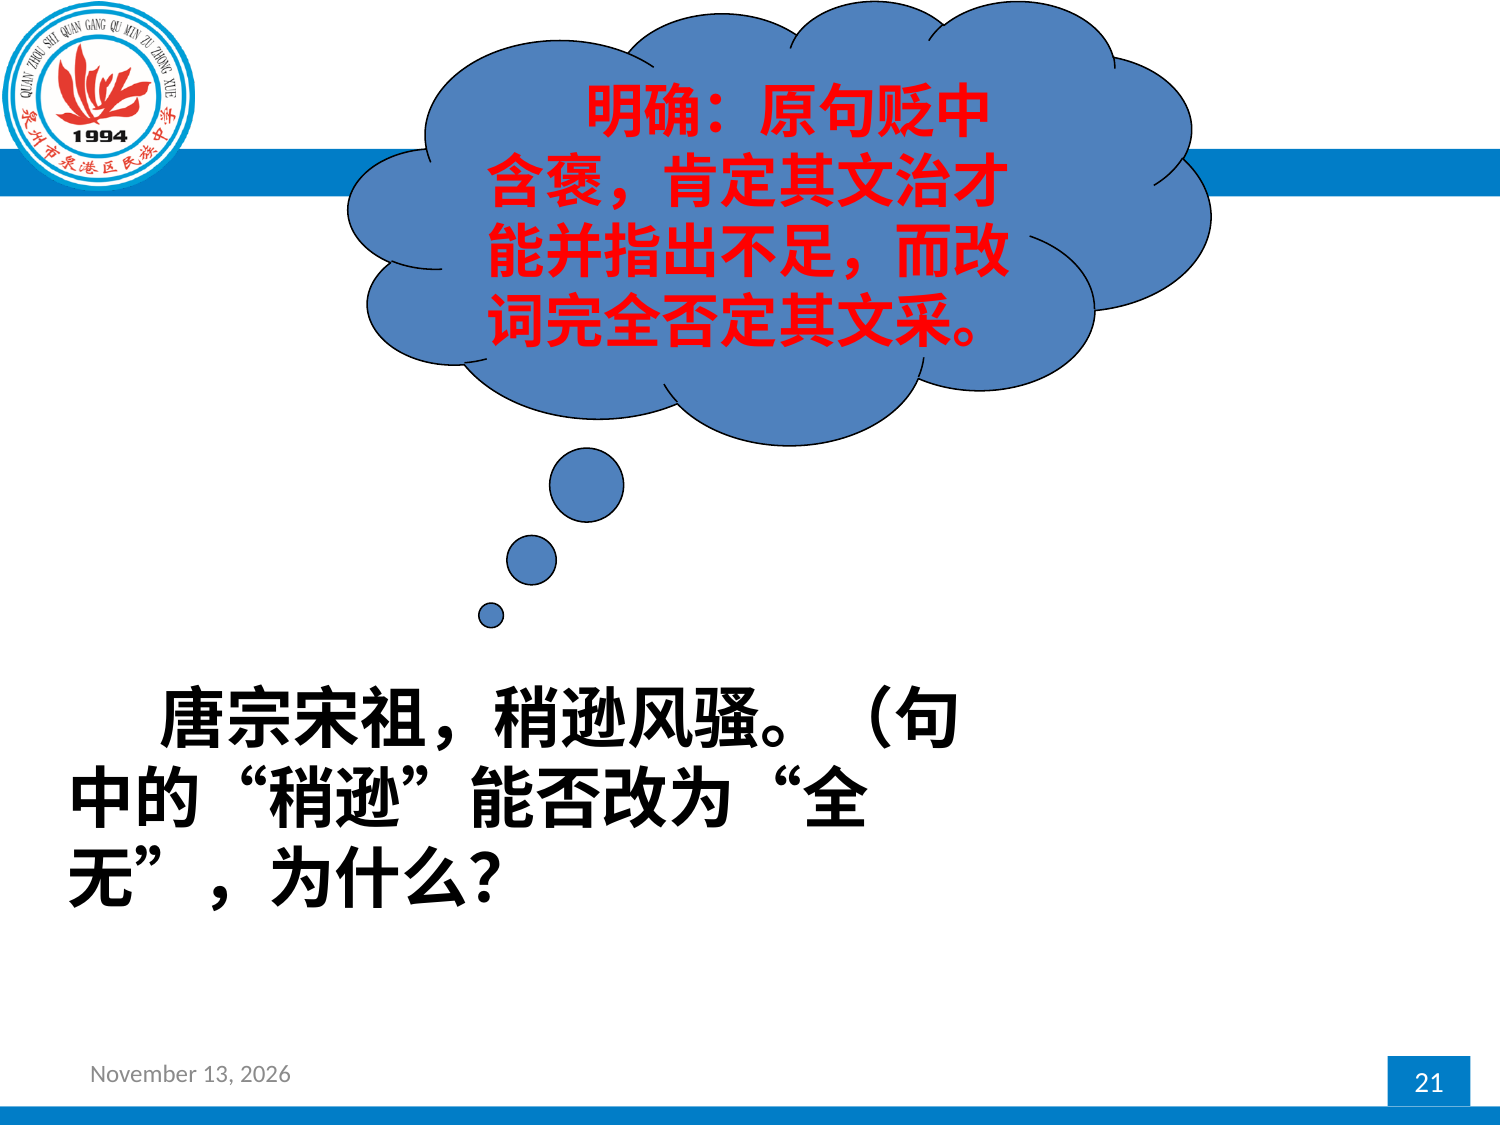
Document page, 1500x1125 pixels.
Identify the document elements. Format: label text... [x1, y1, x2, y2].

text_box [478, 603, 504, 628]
picture [9, 6, 189, 186]
text_box 明确：原句贬中含褒，肯定其文治才能并指出不足，而改词完全否定其文采。 [347, 1, 1212, 446]
picture [120, 114, 195, 191]
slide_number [75, 1042, 425, 1103]
text_box 唐宗宋祖，稍逊风骚。（句中的“稍逊”能否改为“全无”，为什么？ [53, 668, 987, 924]
picture [2, 1, 88, 86]
picture [2, 107, 78, 191]
text_box 明确：原句贬中含褒，肯定其文治才能并指出不足，而改词完全否定其文采。 [506, 535, 557, 585]
text_box 明确：原句贬中含褒，肯定其文治才能并指出不足，而改词完全否定其文采。 [549, 448, 624, 523]
picture [110, 1, 195, 79]
